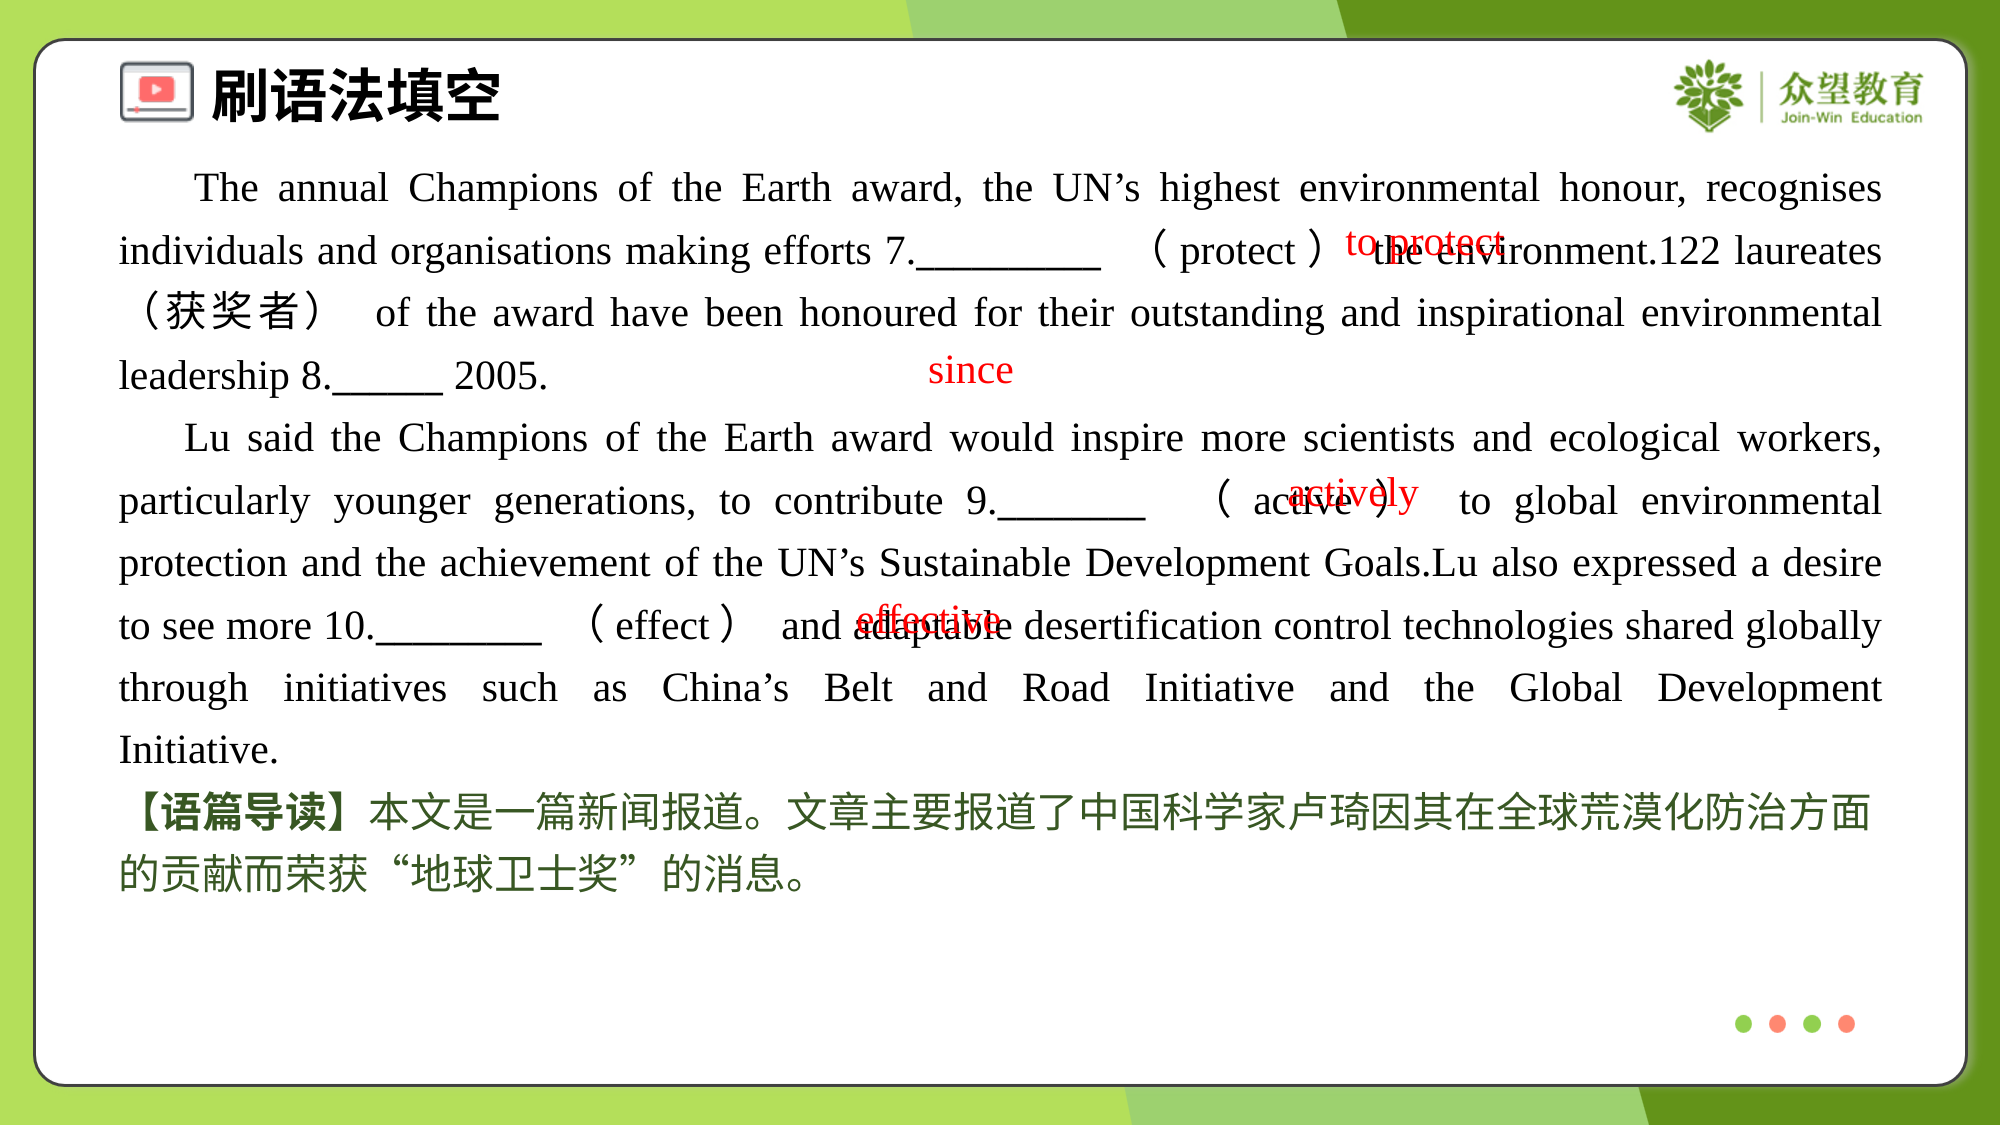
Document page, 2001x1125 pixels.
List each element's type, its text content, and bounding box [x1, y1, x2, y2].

text_box 【语篇导读】本文是一篇新闻报道。文章主要报道了中国科学家卢琦因其在全球荒漠化防治方面的贡献而荣获“地球卫士奖”的消息。 [118, 772, 1883, 894]
text_box since [923, 328, 1019, 387]
picture [0, 0, 2000, 1125]
text_box effective [851, 578, 1006, 637]
text_box to protect [1336, 201, 1514, 259]
text_box actively [1282, 451, 1424, 510]
text_box The annual Champions of the Earth award, the UN’s highest environmental honour, recognises individuals and organisations making efforts 7.__________ （protect） the environment.122 laureates （获奖者） of the award have been honoured for their outstanding and inspirational environmental leadership 8.______ 2005. Lu said the Champions of the Earth award would inspire more scientists and ecological workers, particularly younger generations, to contribute 9.________ （active） to global environmental protection and the achievement of the UN’s Sustainable Development Goals.Lu also expressed a desire to see more 10._________ （effect） and adaptable desertification control technologies shared globally through initiatives such as China’s Belt and Road Initiative and the Global Development Initiative.#1.1.3 [118, 147, 1883, 767]
